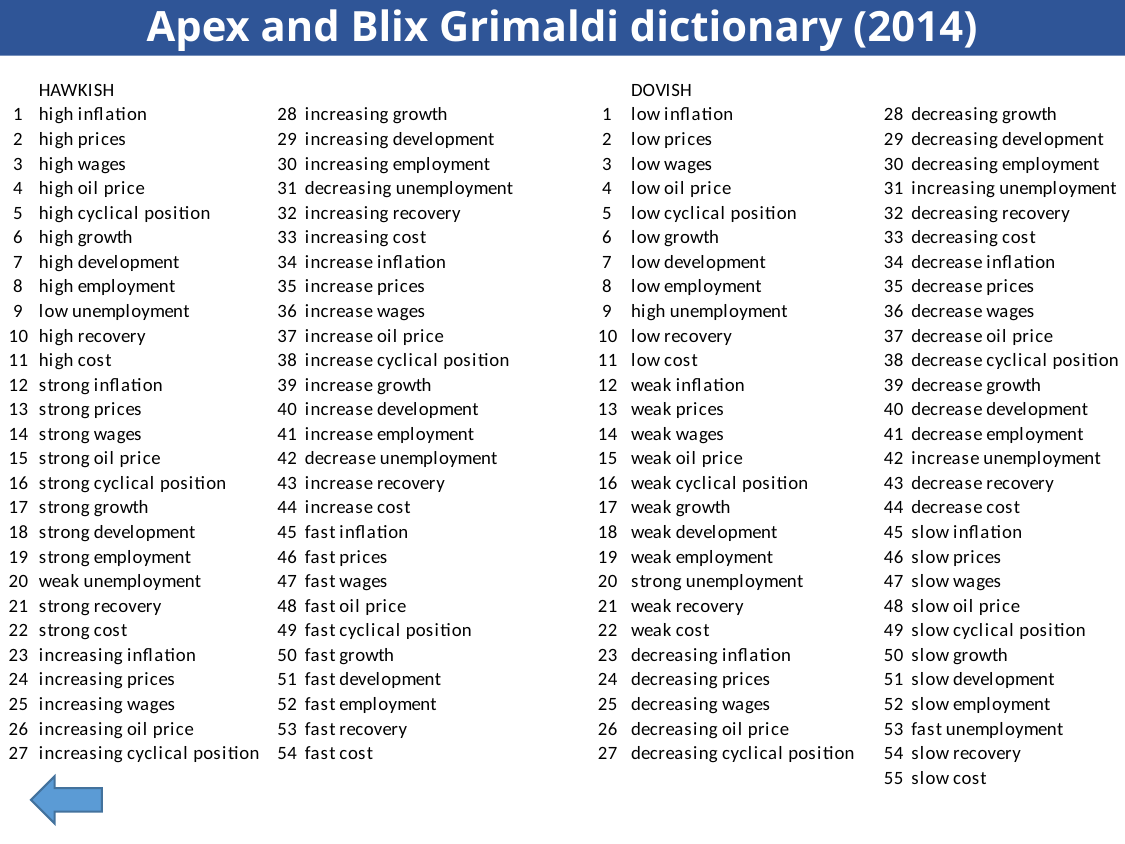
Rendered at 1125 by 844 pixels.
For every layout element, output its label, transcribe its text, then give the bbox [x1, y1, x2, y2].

picture [0, 79, 1125, 794]
title Apex and Blix Grimaldi dictionary (2014) [0, 0, 1125, 56]
text_box [29, 794, 103, 827]
